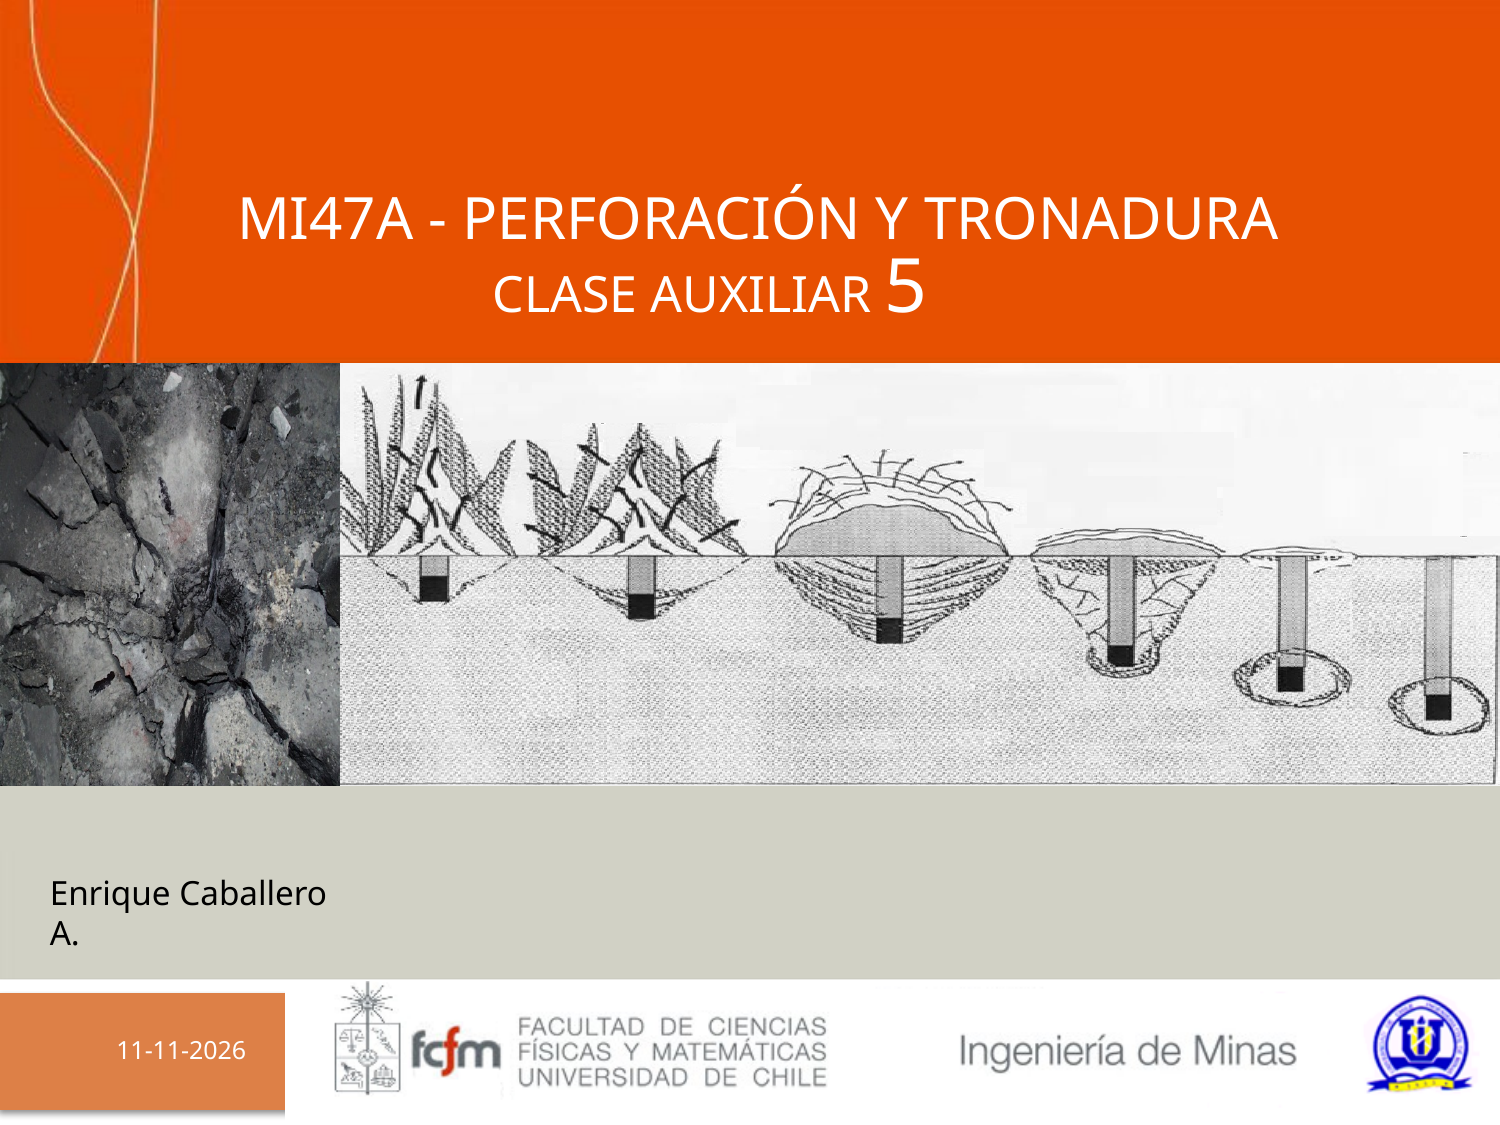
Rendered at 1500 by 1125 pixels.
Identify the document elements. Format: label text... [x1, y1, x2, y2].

title [23, 796, 1450, 963]
text_box CLASE AUXILIAR 5 [0, 222, 1306, 336]
text_box Enrique Caballero A. [35, 855, 380, 968]
picture [285, 980, 1500, 1125]
text_box MI47A - PERFORACIÓN Y TRONADURA [46, 128, 1469, 255]
picture [0, 0, 1500, 979]
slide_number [12, 995, 278, 1108]
